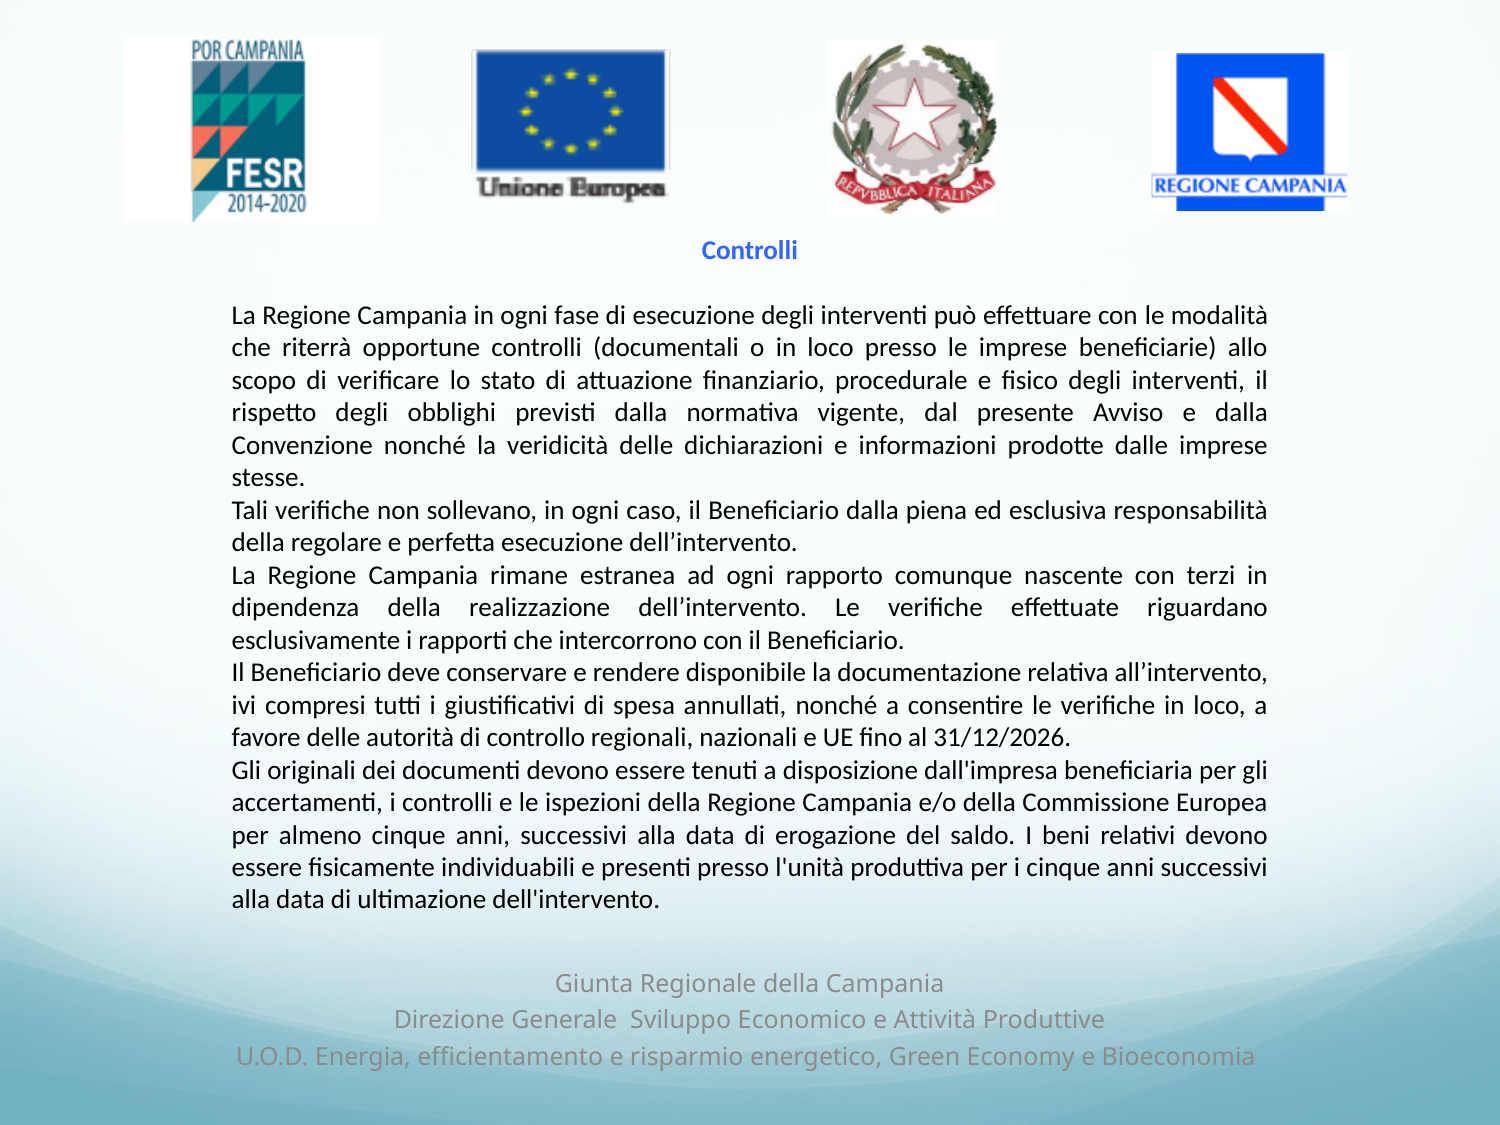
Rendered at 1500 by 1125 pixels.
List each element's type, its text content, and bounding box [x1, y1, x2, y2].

picture [470, 42, 673, 209]
text_box [216, 763, 1283, 825]
text_box Giunta Regionale della Campania Direzione Generale Sviluppo Economico e Attività Produttive U.O.D. Energia, efficientamento e risparmio energetico, Green Economy e Bioeconomia [216, 960, 1283, 1090]
text_box Controlli La Regione Campania in ogni fase di esecuzione degli interventi può effettuare con le modalità che riterrà opportune controlli (documentali o in loco presso le imprese beneficiarie) allo scopo di verificare lo stato di attuazione finanziario, procedurale e fisico degli interventi, il rispetto degli obblighi previsti dalla normativa vigente, dal presente Avviso e dalla Convenzione nonché la veridicità delle dichiarazioni e informazioni prodotte dalle imprese stesse. Tali verifiche non sollevano, in ogni caso, il Beneficiario dalla piena ed esclusiva responsabilità della regolare e perfetta esecuzione dell’intervento. La Regione Campania rimane estranea ad ogni rapporto comunque nascente con terzi in dipendenza della realizzazione dell’intervento. Le verifiche effettuate riguardano esclusivamente i rapporti che intercorrono con il Beneficiario. Il Beneficiario deve conservare e rendere disponibile la documentazione relativa all’intervento, ivi compresi tutti i giustificativi di spesa annullati, nonché a consentire le verifiche in loco, a favore delle autorità di controllo regionali, nazionali e UE fino al 31/12/2026. Gli originali dei documenti devono essere tenuti a disposizione dall'impresa beneficiaria per gli accertamenti, i controlli e le ispezioni della Regione Campania e/o della Commissione Europea per almeno cinque anni, successivi alla data di erogazione del saldo. I beni relativi devono essere fisicamente individuabili e presenti presso l'unità produttiva per i cinque anni successivi alla data di ultimazione dell'intervento. [216, 825, 1283, 922]
text_box Controlli La Regione Campania in ogni fase di esecuzione degli interventi può effettuare con le modalità che riterrà opportune controlli (documentali o in loco presso le imprese beneficiarie) allo scopo di verificare lo stato di attuazione finanziario, procedurale e fisico degli interventi, il rispetto degli obblighi previsti dalla normativa vigente, dal presente Avviso e dalla Convenzione nonché la veridicità delle dichiarazioni e informazioni prodotte dalle imprese stesse. Tali verifiche non sollevano, in ogni caso, il Beneficiario dalla piena ed esclusiva responsabilità della regolare e perfetta esecuzione dell’intervento. La Regione Campania rimane estranea ad ogni rapporto comunque nascente con terzi in dipendenza della realizzazione dell’intervento. Le verifiche effettuate riguardano esclusivamente i rapporti che intercorrono con il Beneficiario. Il Beneficiario deve conservare e rendere disponibile la documentazione relativa all’intervento, ivi compresi tutti i giustificativi di spesa annullati, nonché a consentire le verifiche in loco, a favore delle autorità di controllo regionali, nazionali e UE fino al 31/12/2026. Gli originali dei documenti devono essere tenuti a disposizione dall'impresa beneficiaria per gli accertamenti, i controlli e le ispezioni della Regione Campania e/o della Commissione Europea per almeno cinque anni, successivi alla data di erogazione del saldo. I beni relativi devono essere fisicamente individuabili e presenti presso l'unità produttiva per i cinque anni successivi alla data di ultimazione dell'intervento. [216, 224, 1283, 763]
